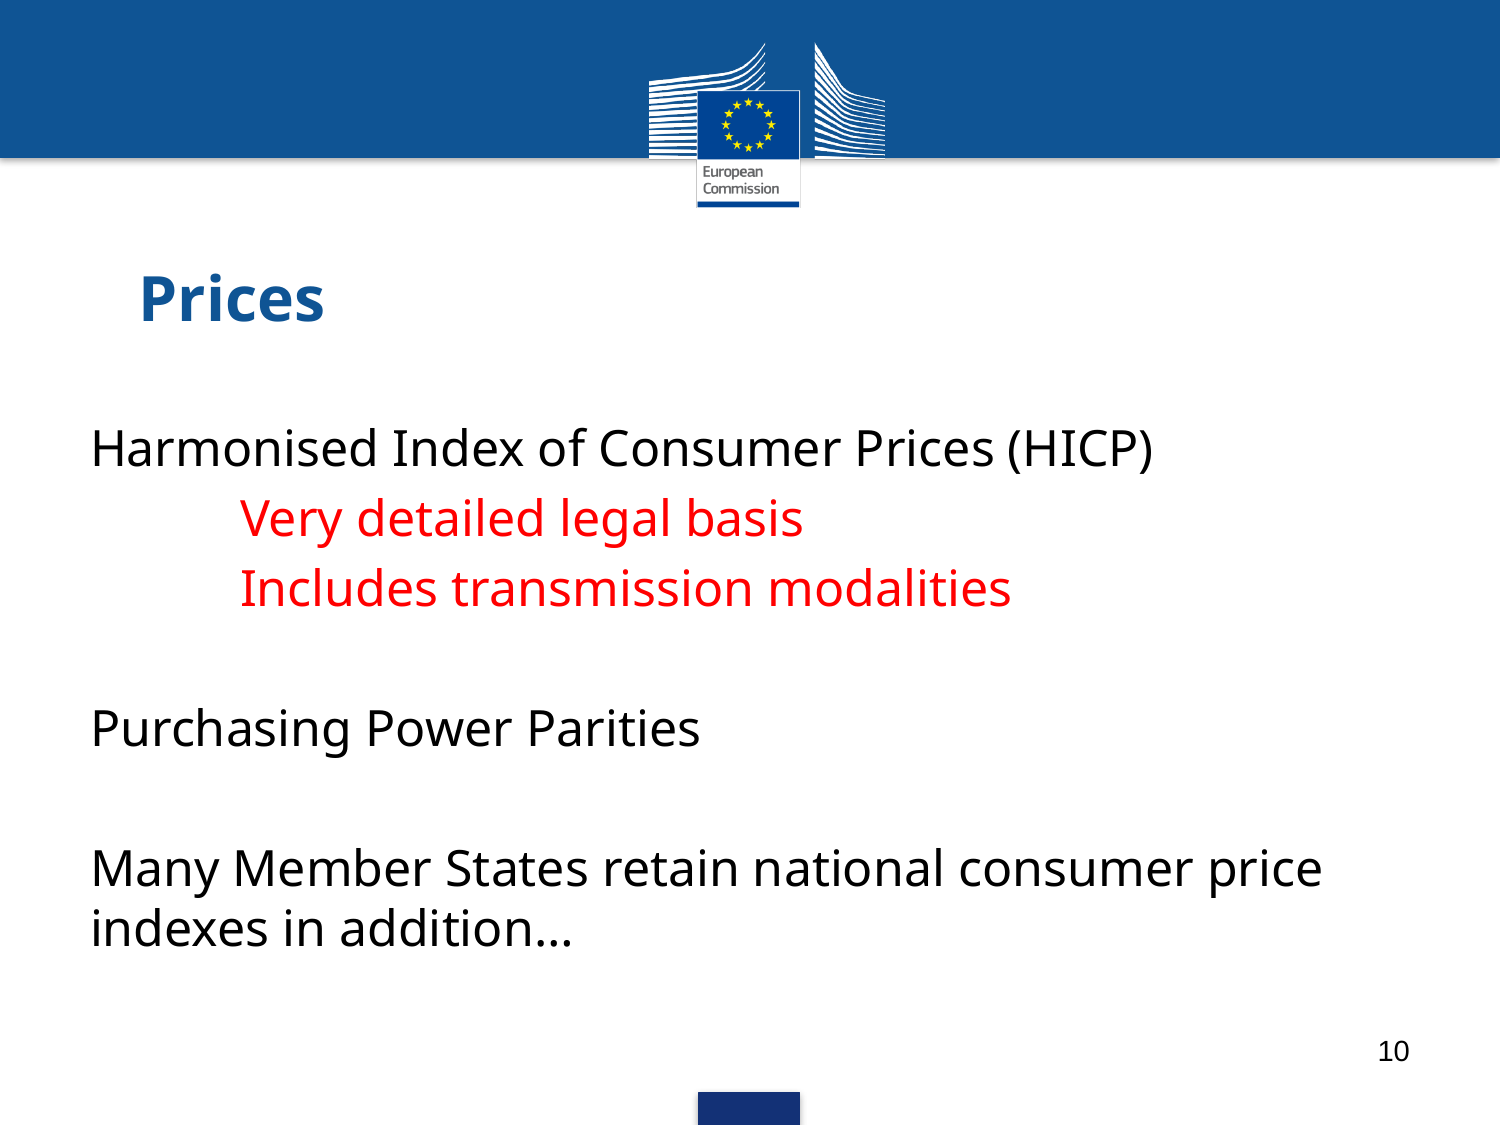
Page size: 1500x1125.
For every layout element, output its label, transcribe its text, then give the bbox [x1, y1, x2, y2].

picture [649, 42, 885, 208]
title Prices [64, 219, 1415, 374]
list Harmonised Index of Consumer Prices (HICP) Very detailed legal basis Includes transmission modalities Purchasing Power Parities Many Member States retain national consumer price indexes in addition… [75, 408, 1425, 988]
slide_number 10 [1074, 1024, 1425, 1103]
